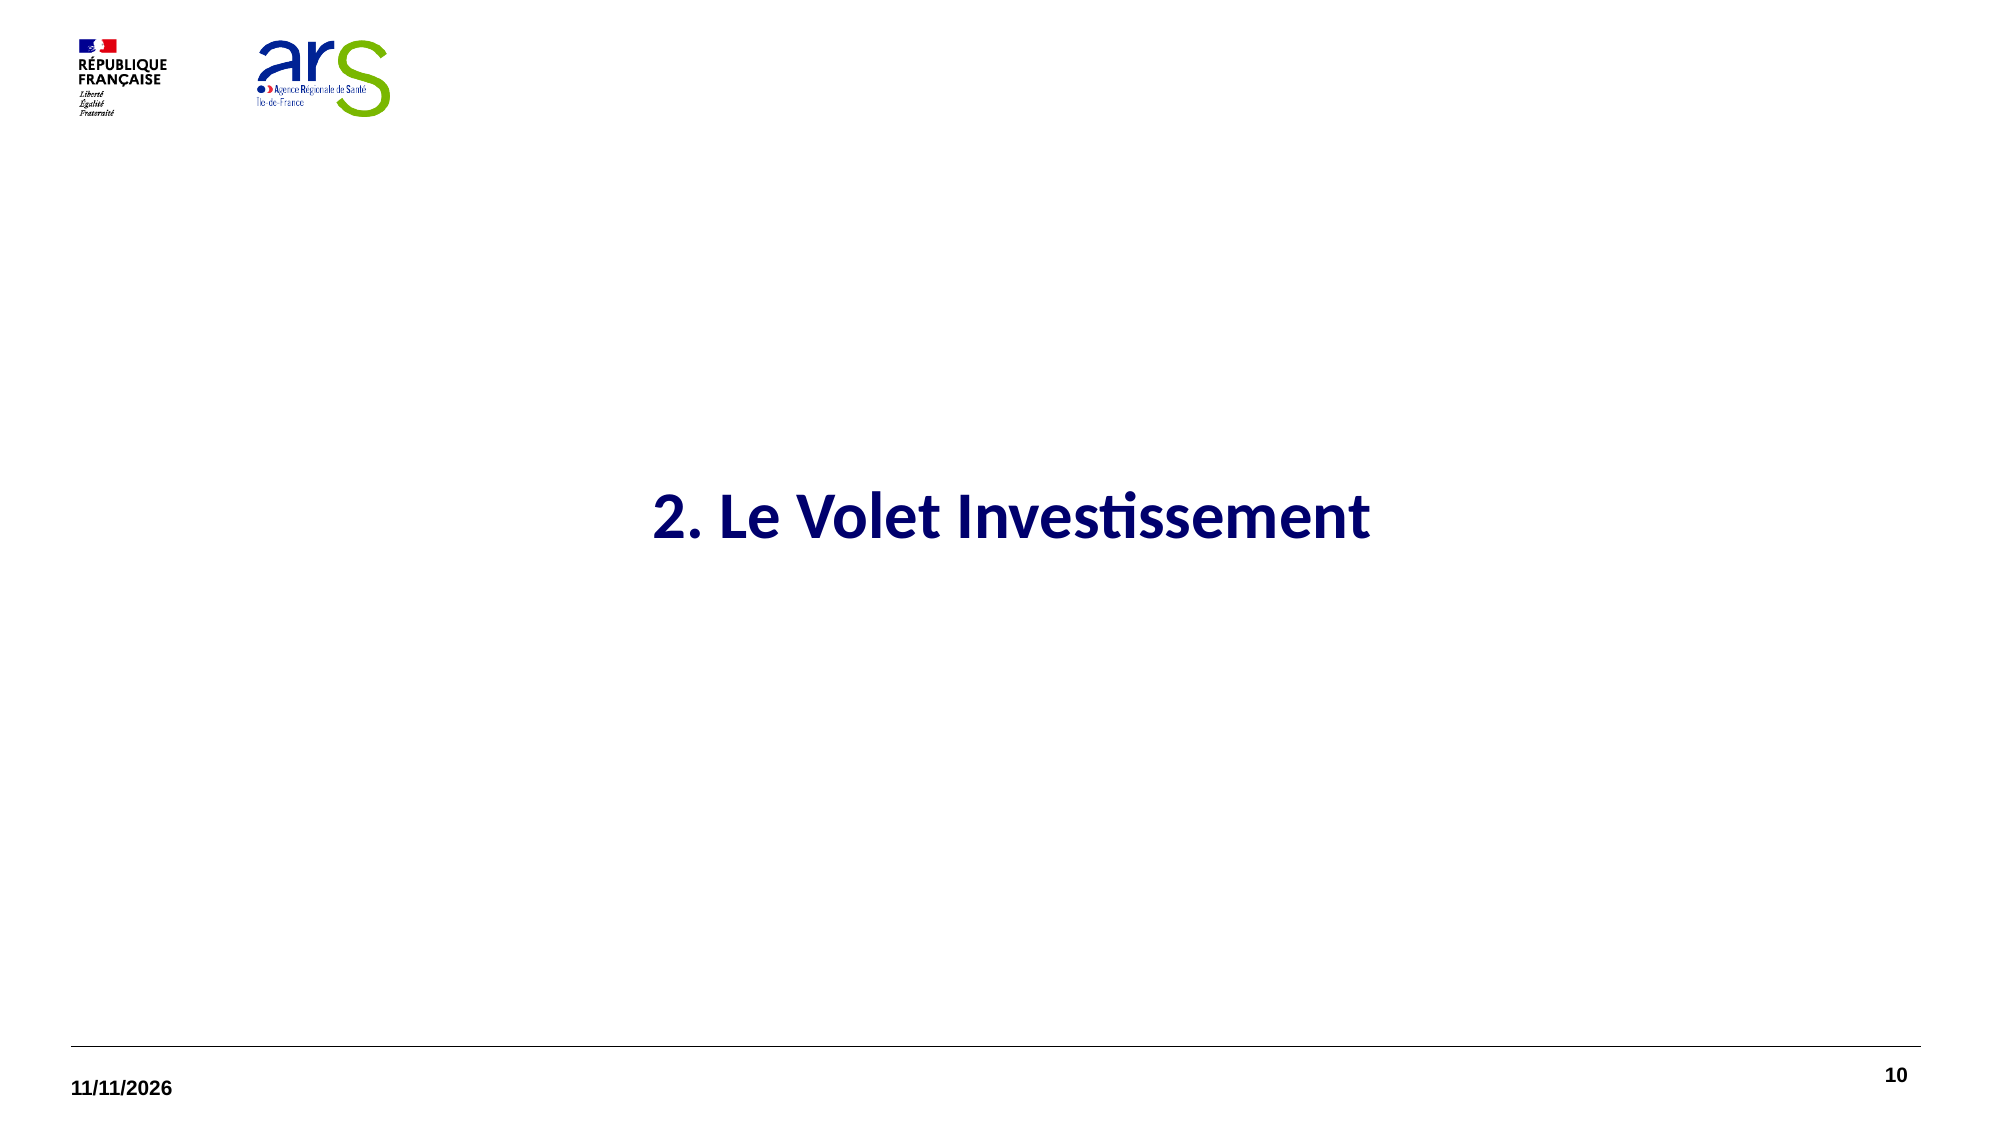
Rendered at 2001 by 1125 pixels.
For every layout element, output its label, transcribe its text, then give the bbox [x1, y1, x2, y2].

slide_number 10 [1612, 1034, 1908, 1114]
picture [63, 23, 182, 142]
text_box [102, 346, 1914, 1012]
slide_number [70, 1049, 336, 1125]
text_box 2. Le Volet Investissement [96, 260, 1908, 764]
picture [256, 40, 390, 117]
